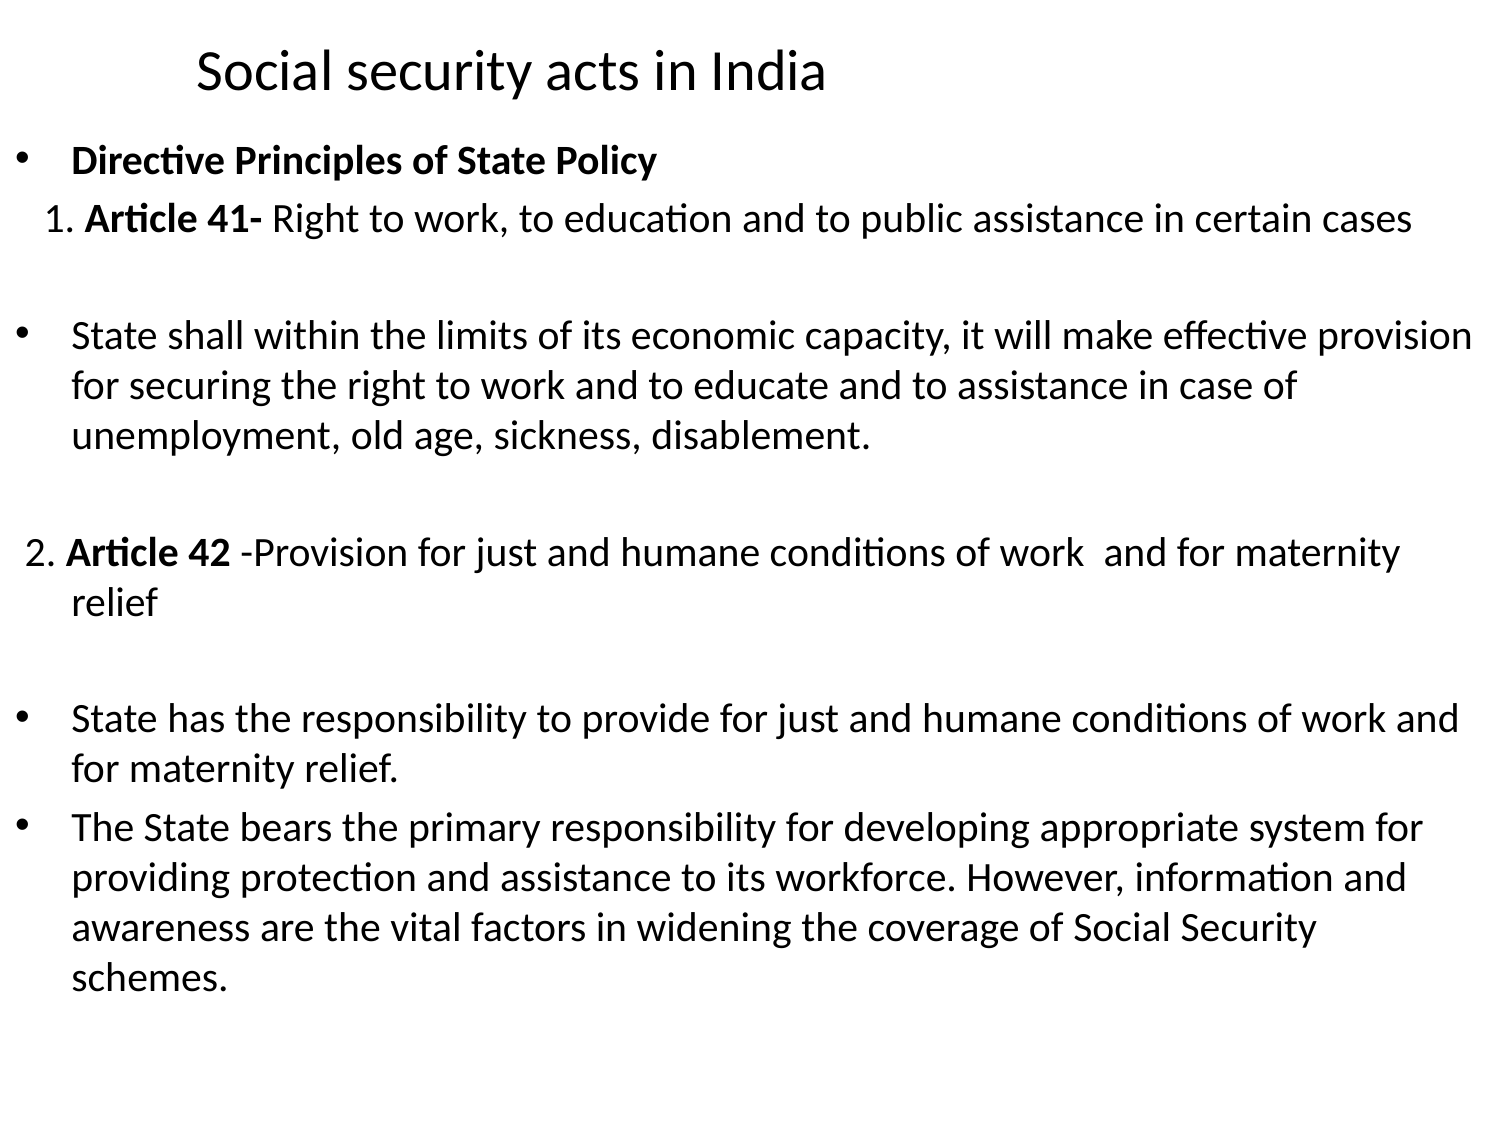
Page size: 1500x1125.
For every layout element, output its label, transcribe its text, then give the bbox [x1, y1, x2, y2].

title Social security acts in India [0, 62, 1025, 125]
list Directive Principles of State Policy 1. Article 41- Right to work, to education and to public assistance in certain cases State shall within the limits of its economic capacity, it will make effective provision for securing the right to work and to educate and to assistance in case of unemployment, old age, sickness, disablement. 2. Article 42 -Provision for just and humane conditions of work and for maternity relief State has the responsibility to provide for just and humane conditions of work and for maternity relief. The State bears the primary responsibility for developing appropriate system for providing protection and assistance to its workforce. However, information and awareness are the vital factors in widening the coverage of Social Security schemes. [0, 125, 1500, 1125]
